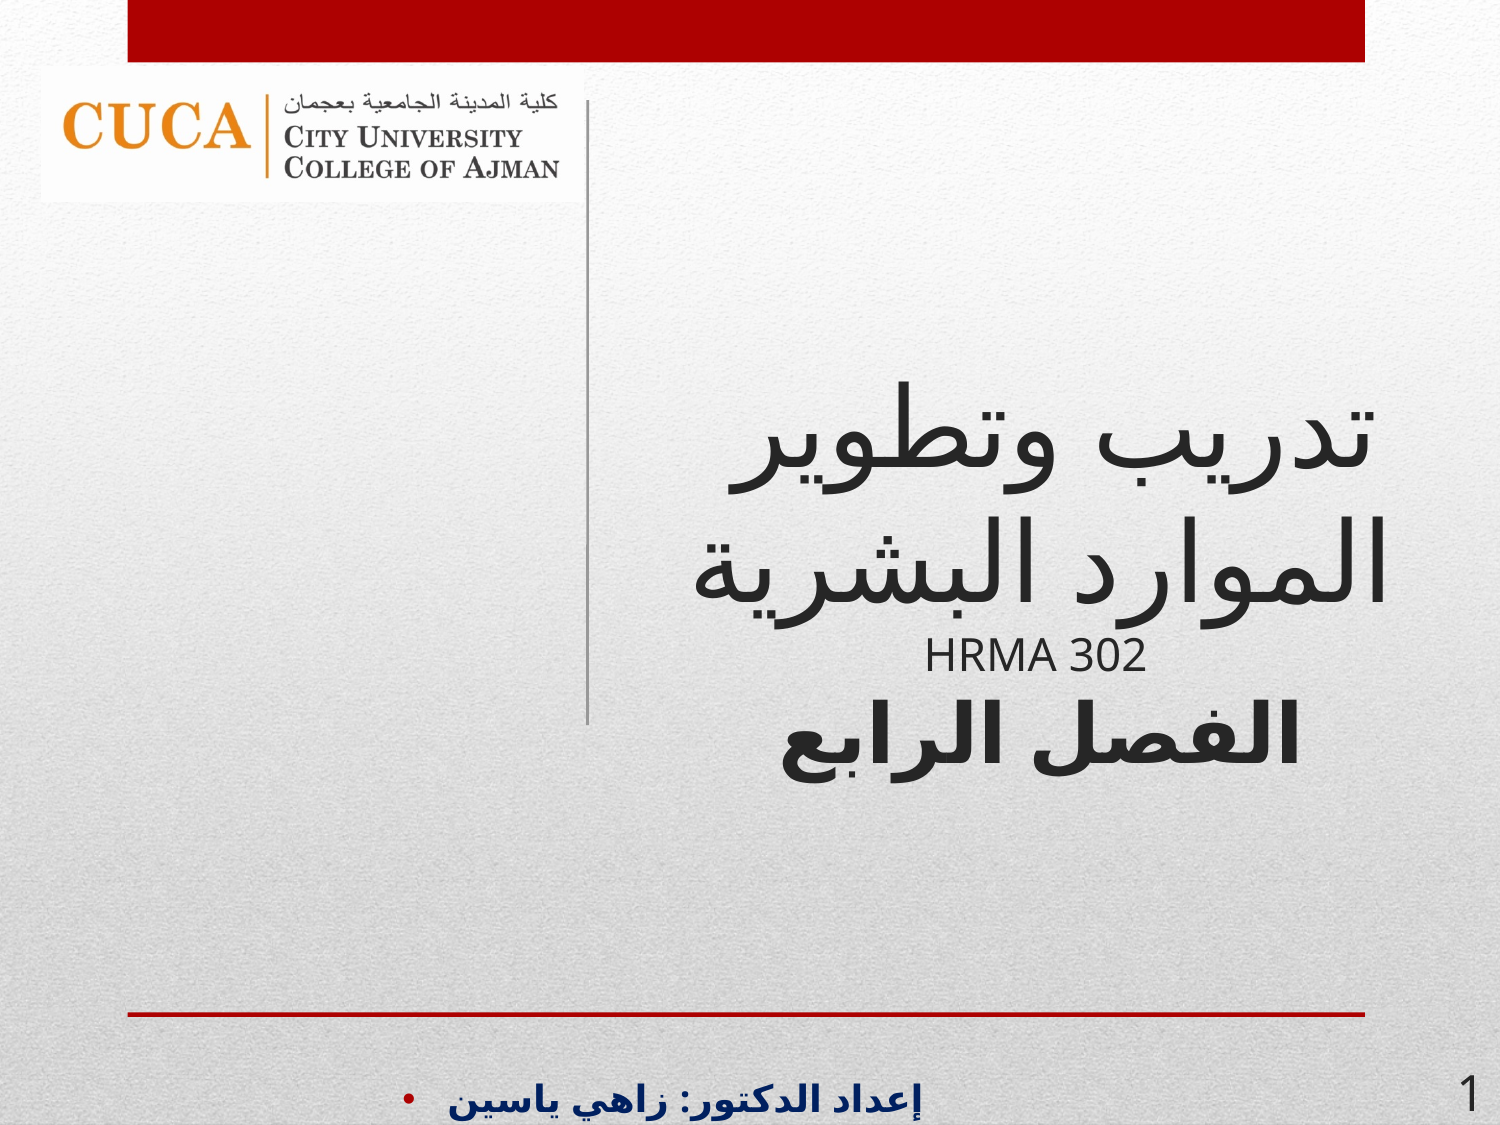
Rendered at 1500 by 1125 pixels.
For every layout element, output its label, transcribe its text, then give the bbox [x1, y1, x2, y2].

picture [40, 65, 585, 203]
slide_number 1 [1374, 1065, 1500, 1125]
title تدريب وتطوير الموارد البشرية HRMA 302 الفصل الرابع [583, 290, 1500, 988]
list إعداد الدكتور: زاهي ياسين [277, 810, 1049, 1125]
